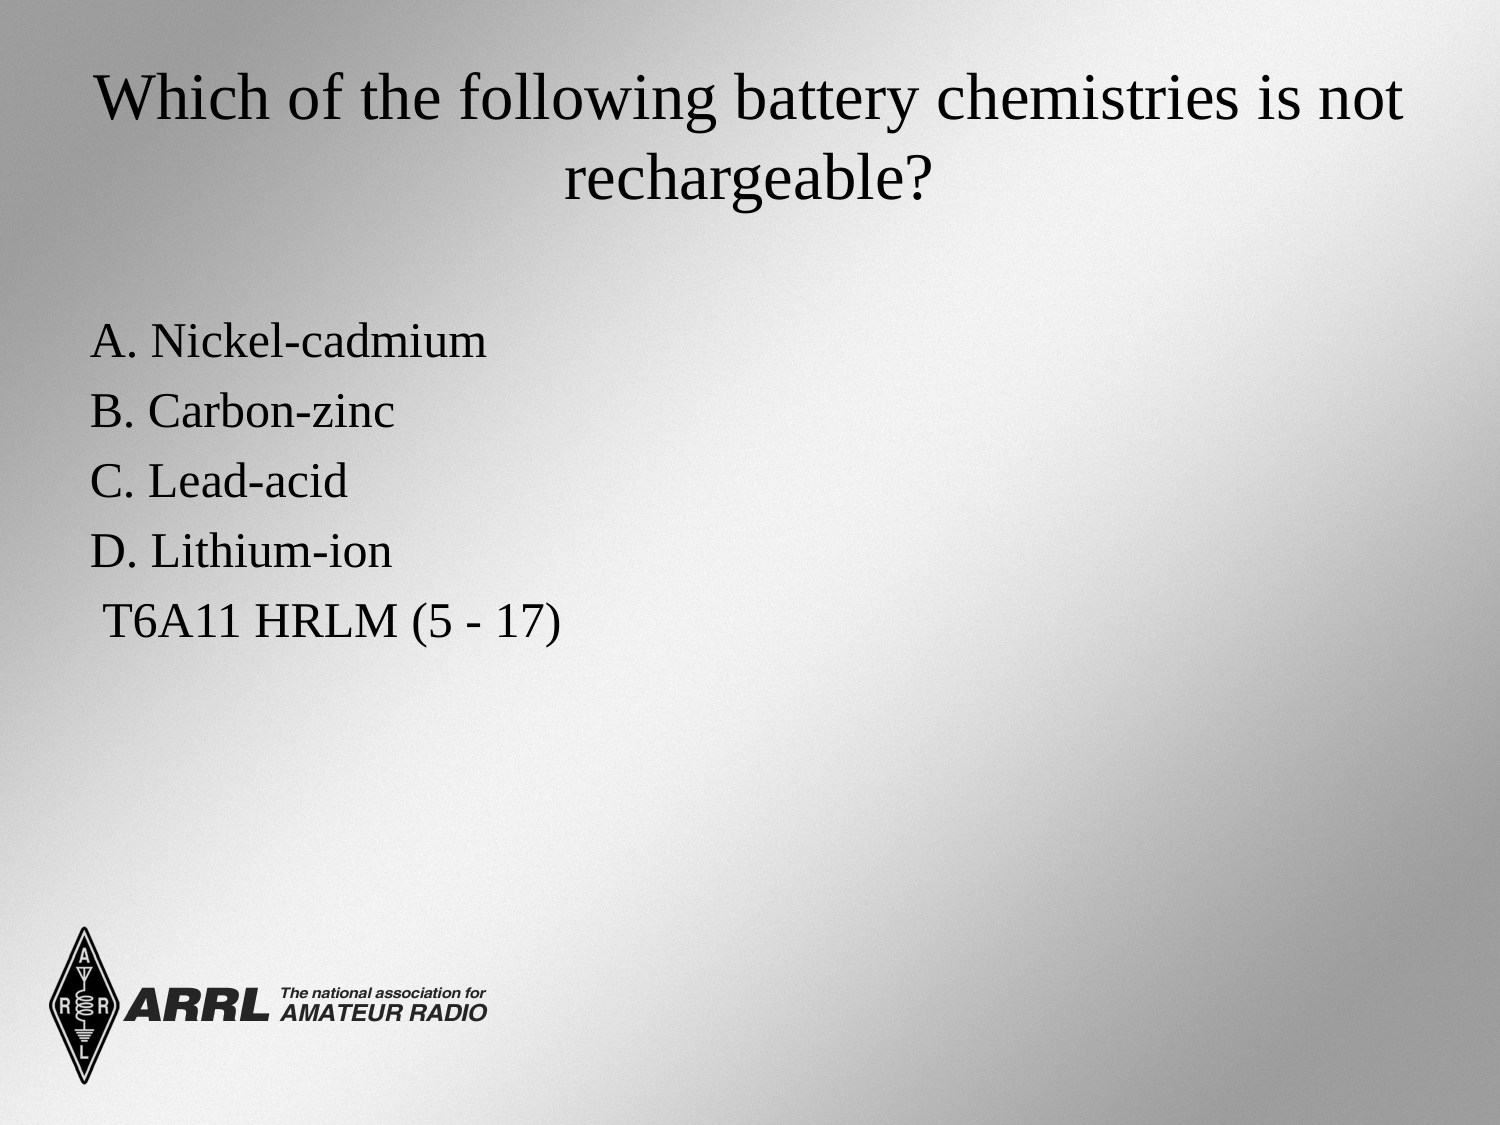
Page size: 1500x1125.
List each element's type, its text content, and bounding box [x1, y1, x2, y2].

picture [0, 0, 1500, 1125]
list A. Nickel-cadmium B. Carbon-zinc C. Lead-acid D. Lithium-ion T6A11 HRLM (5 - 17) [75, 299, 1425, 1005]
title Which of the following battery chemistries is not rechargeable? [75, 45, 1425, 233]
